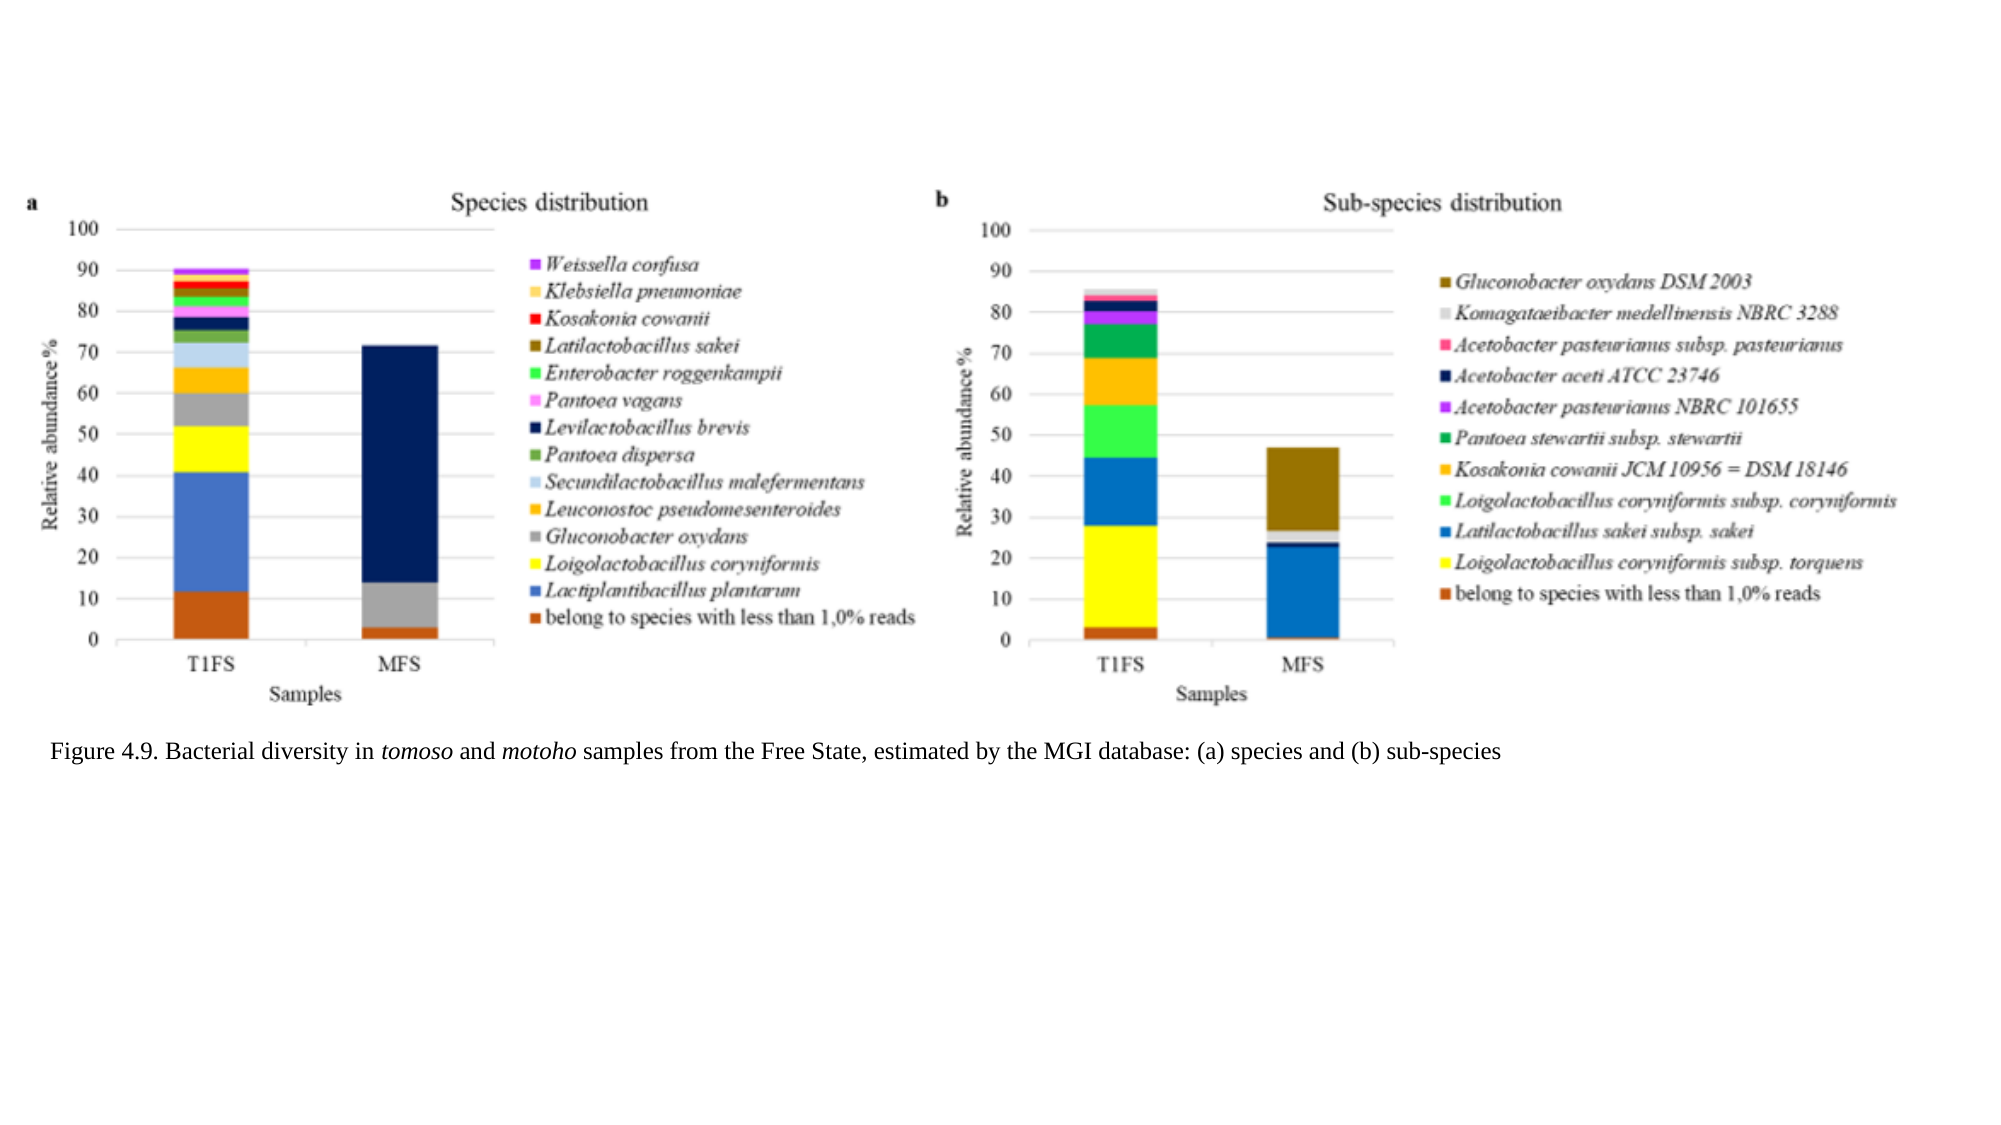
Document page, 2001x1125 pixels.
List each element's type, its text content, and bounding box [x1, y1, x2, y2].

text_box Figure 4.9. Bacterial diversity in tomoso and motoho samples from the Free State, estimated by the MGI database: (a) species and (b) sub-species [35, 741, 1717, 772]
picture [4, 161, 2000, 741]
